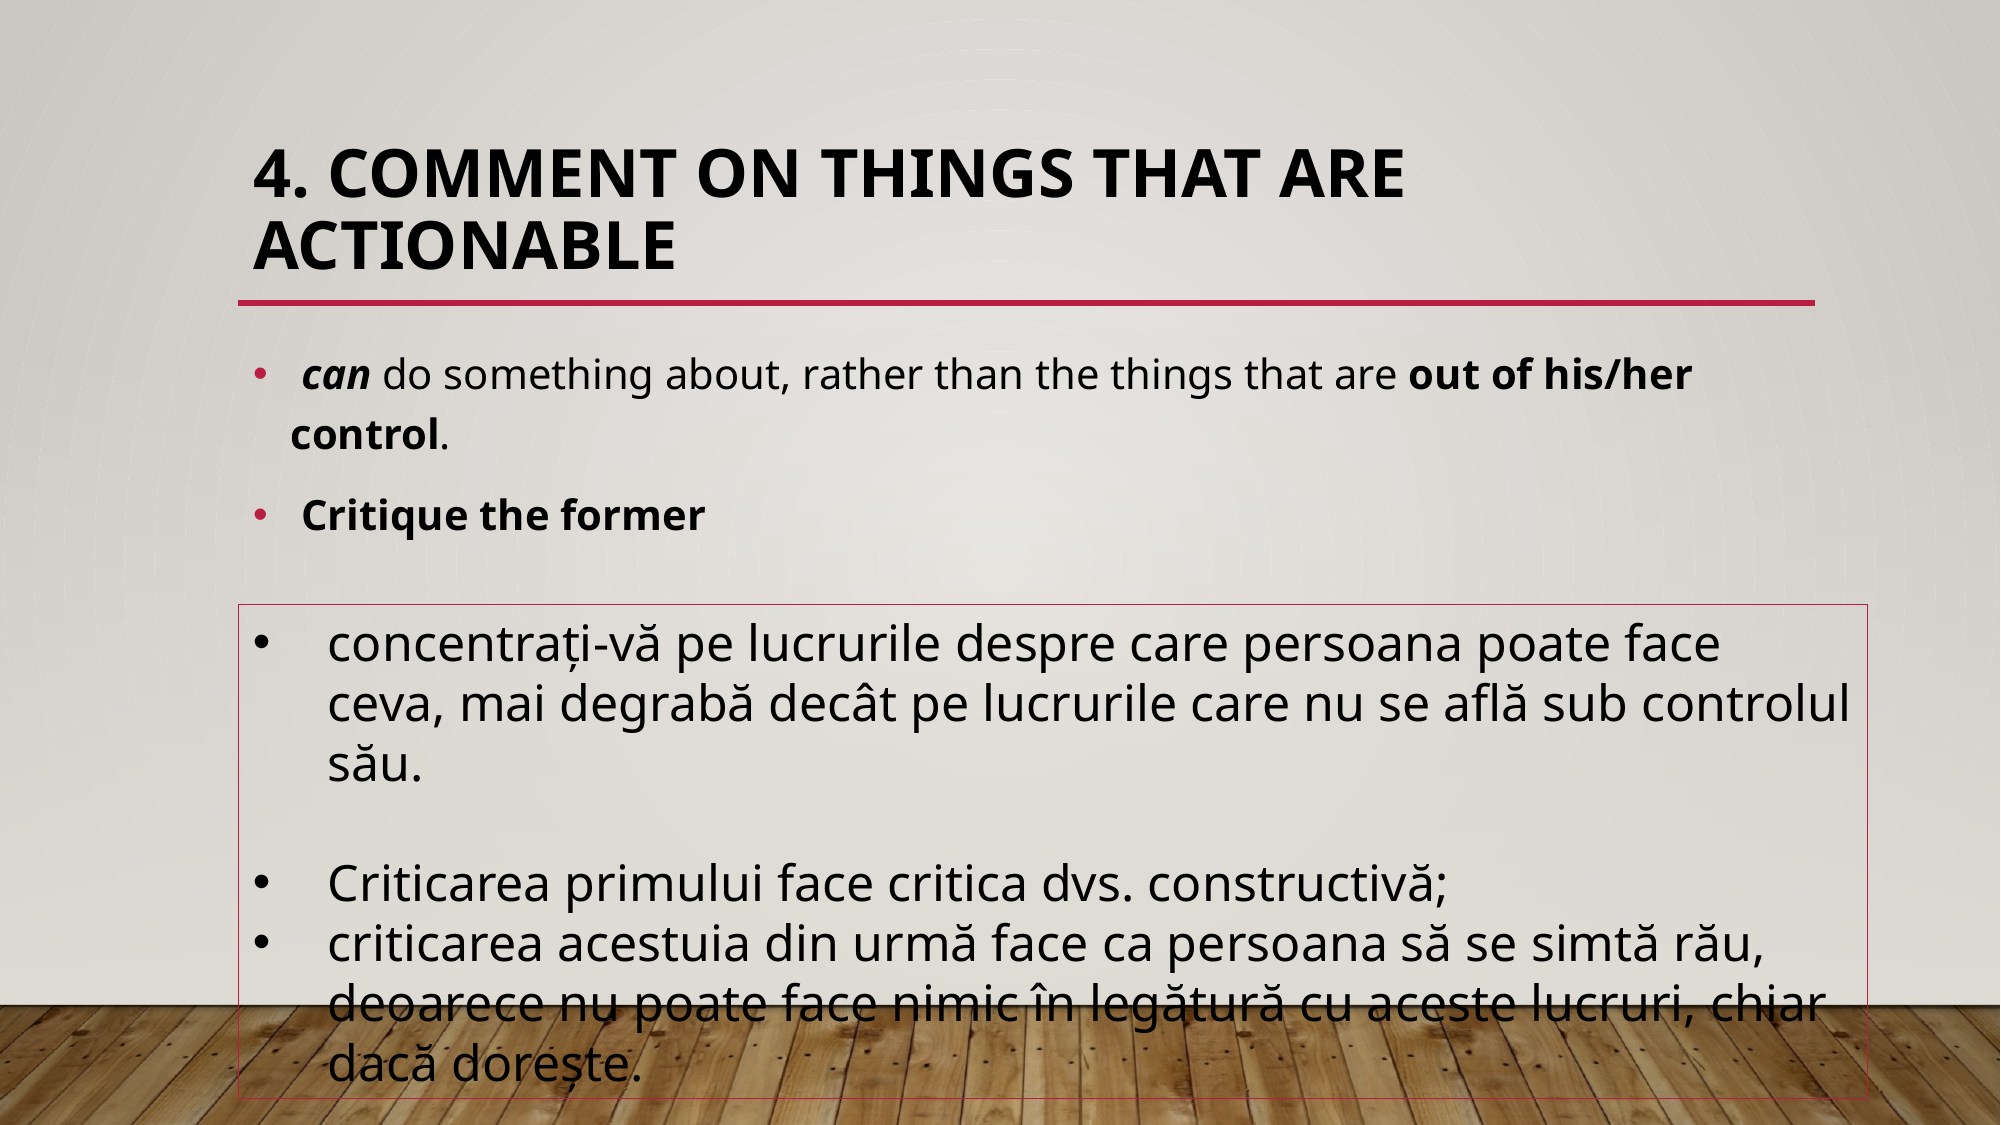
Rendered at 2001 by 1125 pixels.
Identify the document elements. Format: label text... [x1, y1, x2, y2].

title 4. Comment on things that are actionable [238, 131, 1814, 305]
picture [0, 1005, 2000, 1125]
text_box concentrați-vă pe lucrurile despre care persoana poate face ceva, mai degrabă decât pe lucrurile care nu se află sub controlul său. Criticarea primului face critica dvs. constructivă; criticarea acestuia din urmă face ca persoana să se simtă rău, deoarece nu poate face nimic în legătură cu aceste lucruri, chiar dacă dorește. [238, 604, 1868, 1099]
list can do something about, rather than the things that are out of his/her control. Critique the former [238, 330, 1814, 529]
